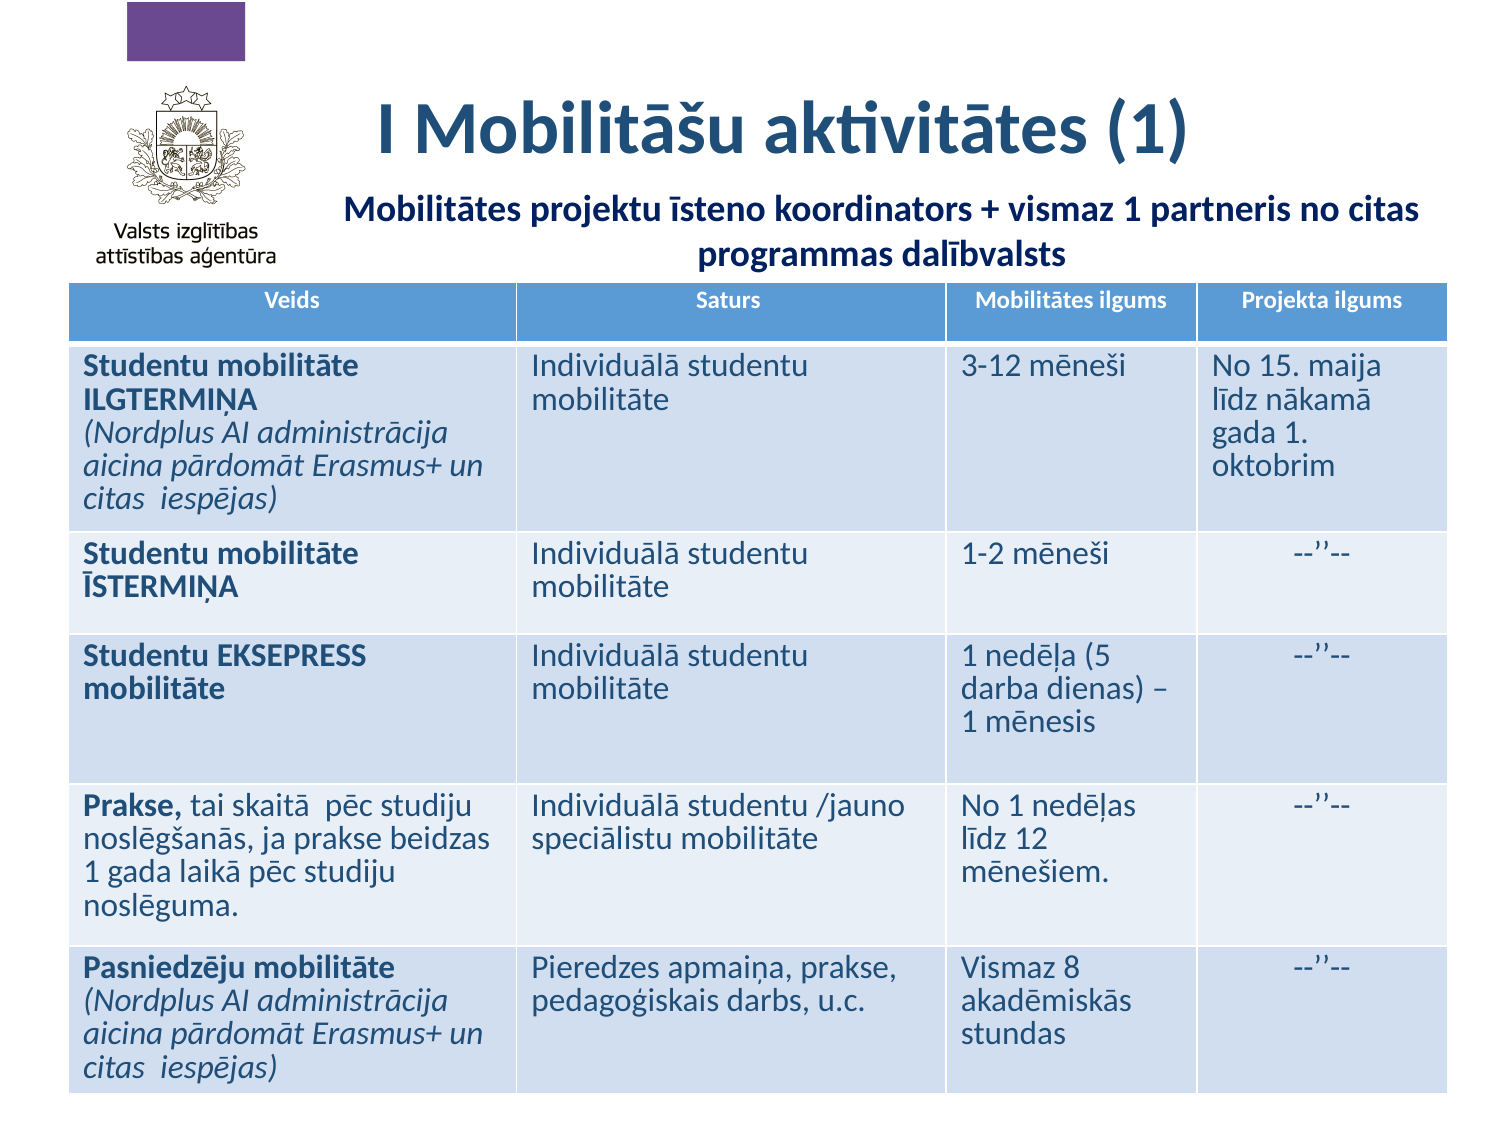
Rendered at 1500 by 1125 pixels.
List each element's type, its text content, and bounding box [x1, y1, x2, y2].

text_box Mobilitātes projektu īsteno koordinators + vismaz 1 partneris no citas programmas dalībvalsts [316, 176, 1448, 281]
picture [0, 0, 1500, 1125]
table_cell Individuālā studentu mobilitāte [517, 533, 945, 633]
table_cell 3-12 mēneši [947, 347, 1196, 531]
table_cell Studentu mobilitāte ILGTERMIŅA (Nordplus AI administrācija aicina pārdomāt Erasmus+ un citas iespējas) [69, 347, 516, 531]
table_cell Studentu mobilitāte ĪSTERMIŅA [69, 533, 516, 633]
table_cell Pasniedzēju mobilitāte (Nordplus AI administrācija aicina pārdomāt Erasmus+ un citas iespējas) [69, 947, 516, 1093]
table_cell --’’-- [1198, 533, 1447, 633]
table_header Saturs [517, 283, 945, 341]
table_header Veids [69, 283, 516, 341]
table_cell Studentu EKSEPRESS mobilitāte [69, 635, 516, 783]
table_cell Individuālā studentu mobilitāte [517, 635, 945, 783]
table_cell Individuālā studentu mobilitāte [517, 347, 945, 531]
table_cell 1-2 mēneši [947, 533, 1196, 633]
table_cell --’’-- [1198, 635, 1447, 783]
table_header Projekta ilgums [1198, 283, 1447, 341]
table_cell Prakse, tai skaitā pēc studiju noslēgšanās, ja prakse beidzas 1 gada laikā pēc studiju noslēguma. [69, 785, 516, 945]
table_cell Individuālā studentu /jauno speciālistu mobilitāte [517, 785, 945, 945]
table_cell --’’-- [1198, 947, 1447, 1093]
title I Mobilitāšu aktivitātes (1) [361, 59, 1397, 176]
table_cell Pieredzes apmaiņa, prakse, pedagoģiskais darbs, u.c. [517, 947, 945, 1093]
table_cell No 15. maija līdz nākamā gada 1. oktobrim [1198, 347, 1447, 531]
table_cell 1 nedēļa (5 darba dienas) – 1 mēnesis [947, 635, 1196, 783]
table_cell No 1 nedēļas līdz 12 mēnešiem. [947, 785, 1196, 945]
table_cell Vismaz 8 akadēmiskās stundas [947, 947, 1196, 1093]
table_cell --’’-- [1198, 785, 1447, 945]
table_header Mobilitātes ilgums [947, 283, 1196, 341]
